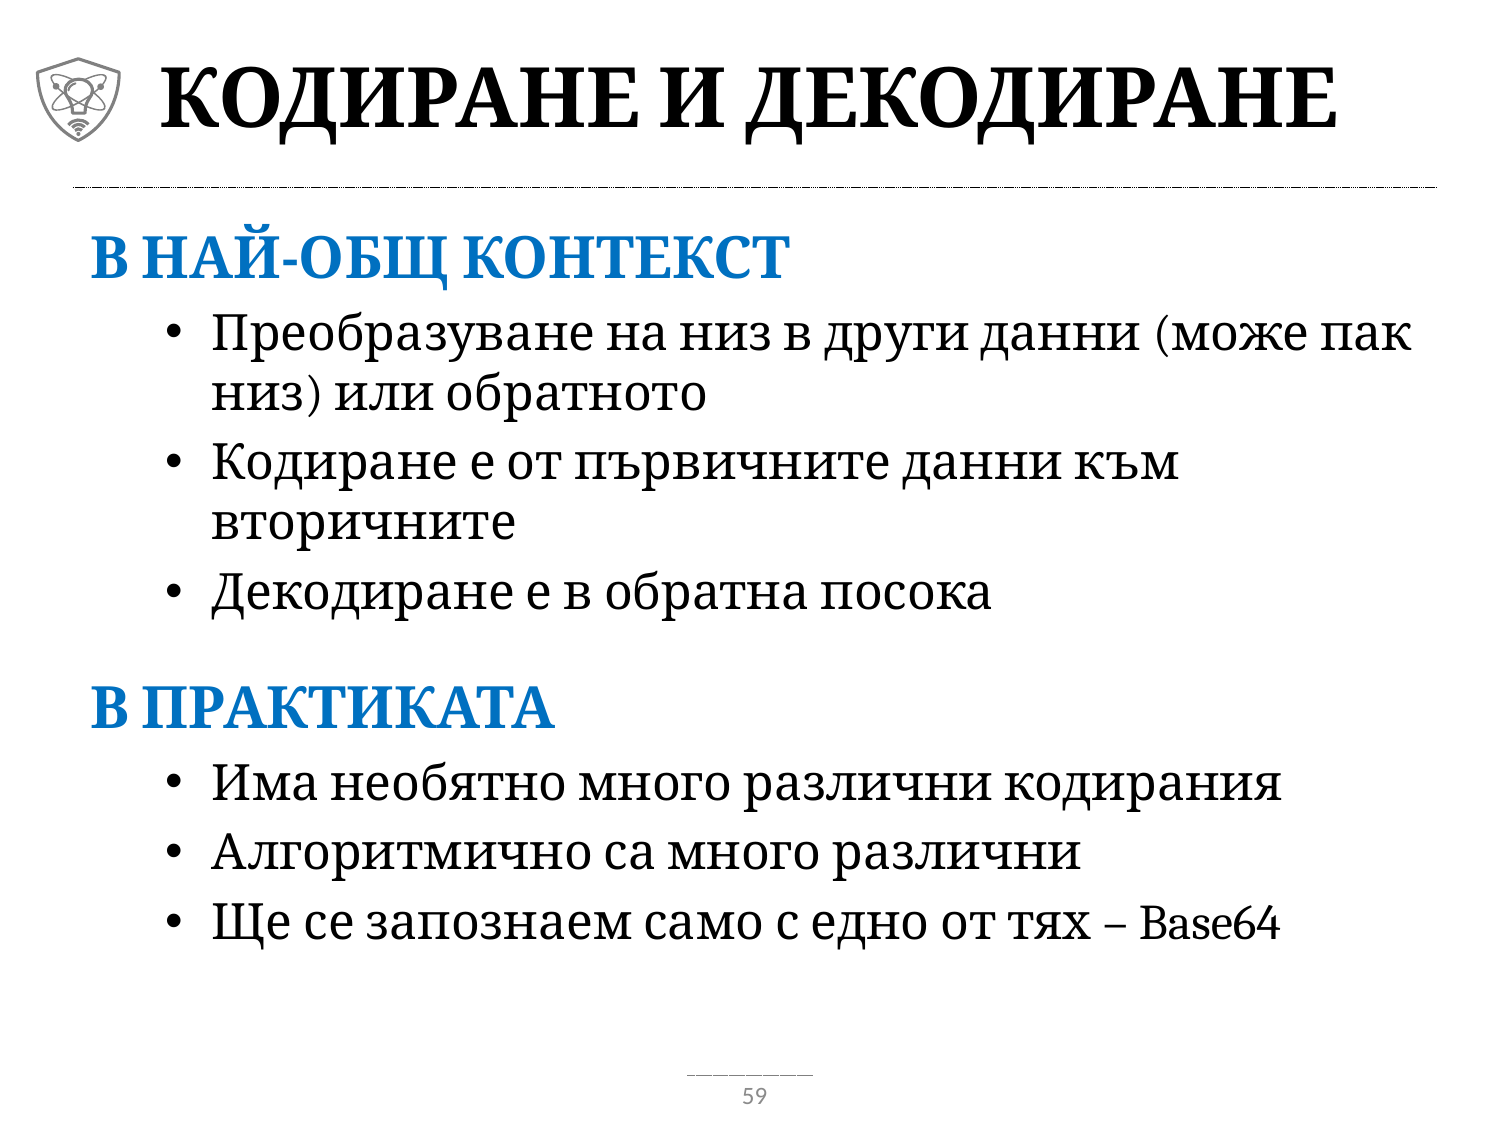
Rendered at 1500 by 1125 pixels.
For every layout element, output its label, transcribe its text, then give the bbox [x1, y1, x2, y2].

title Кодиране и декодиране [0, 0, 1500, 188]
list В най-общ контекст Преобразуване на низ в други данни (може пак низ) или обратното Кодиране е от първичните данни към вторичните Декодиране е в обратна посока В практиката Има необятно много различни кодирания Алгоритмично са много различни Ще се запознаем само с едно от тях – Base64 [75, 212, 1450, 1063]
slide_number 59 [579, 1065, 930, 1125]
